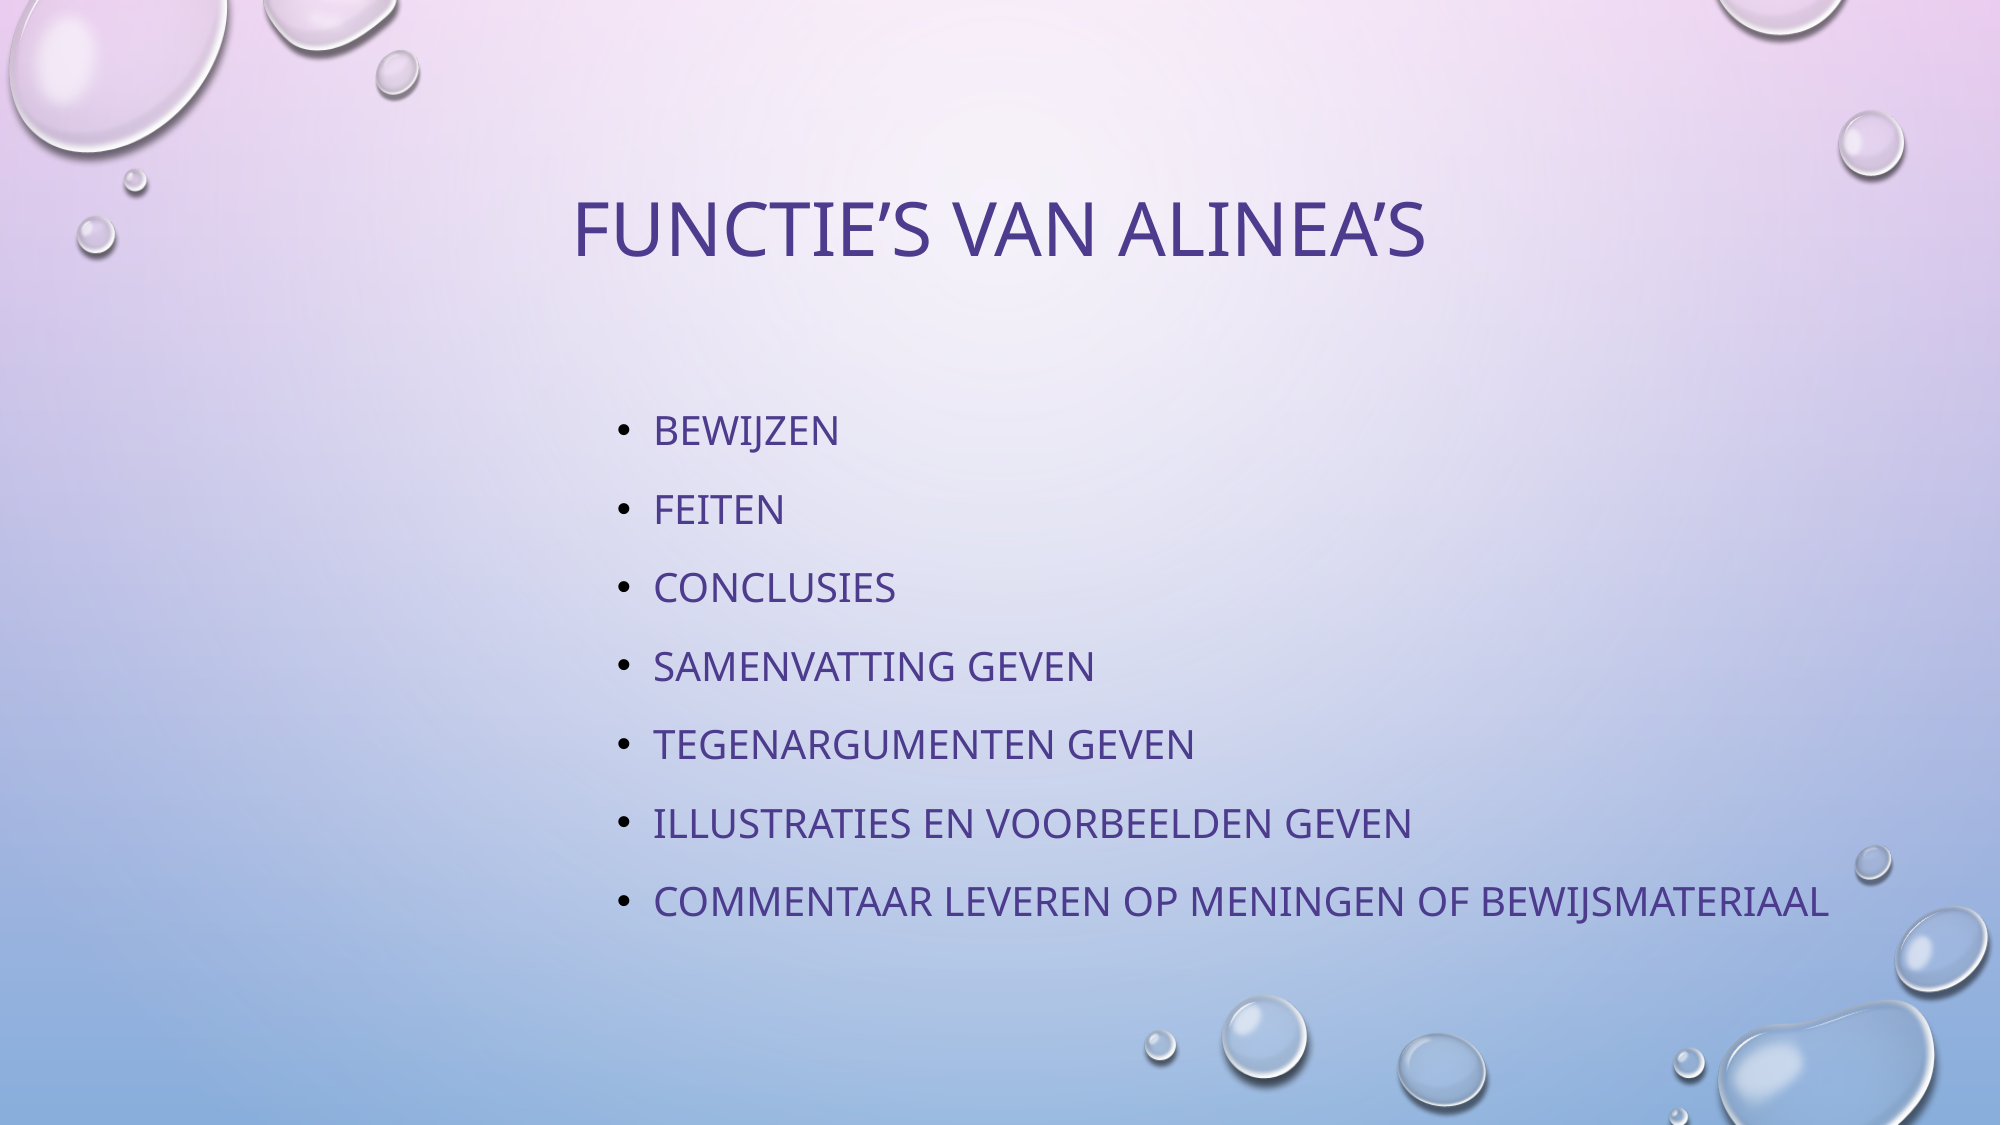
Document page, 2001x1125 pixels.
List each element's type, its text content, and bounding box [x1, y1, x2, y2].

title Functie’s van alinea’s [149, 101, 1851, 364]
list bewijzen feiten conclusies Samenvatting geven Tegenargumenten geven Illustraties en voorbeelden geven Commentaar leveren op meningen of bewijsmateriaal [601, 388, 1850, 950]
picture [0, 0, 2000, 1125]
